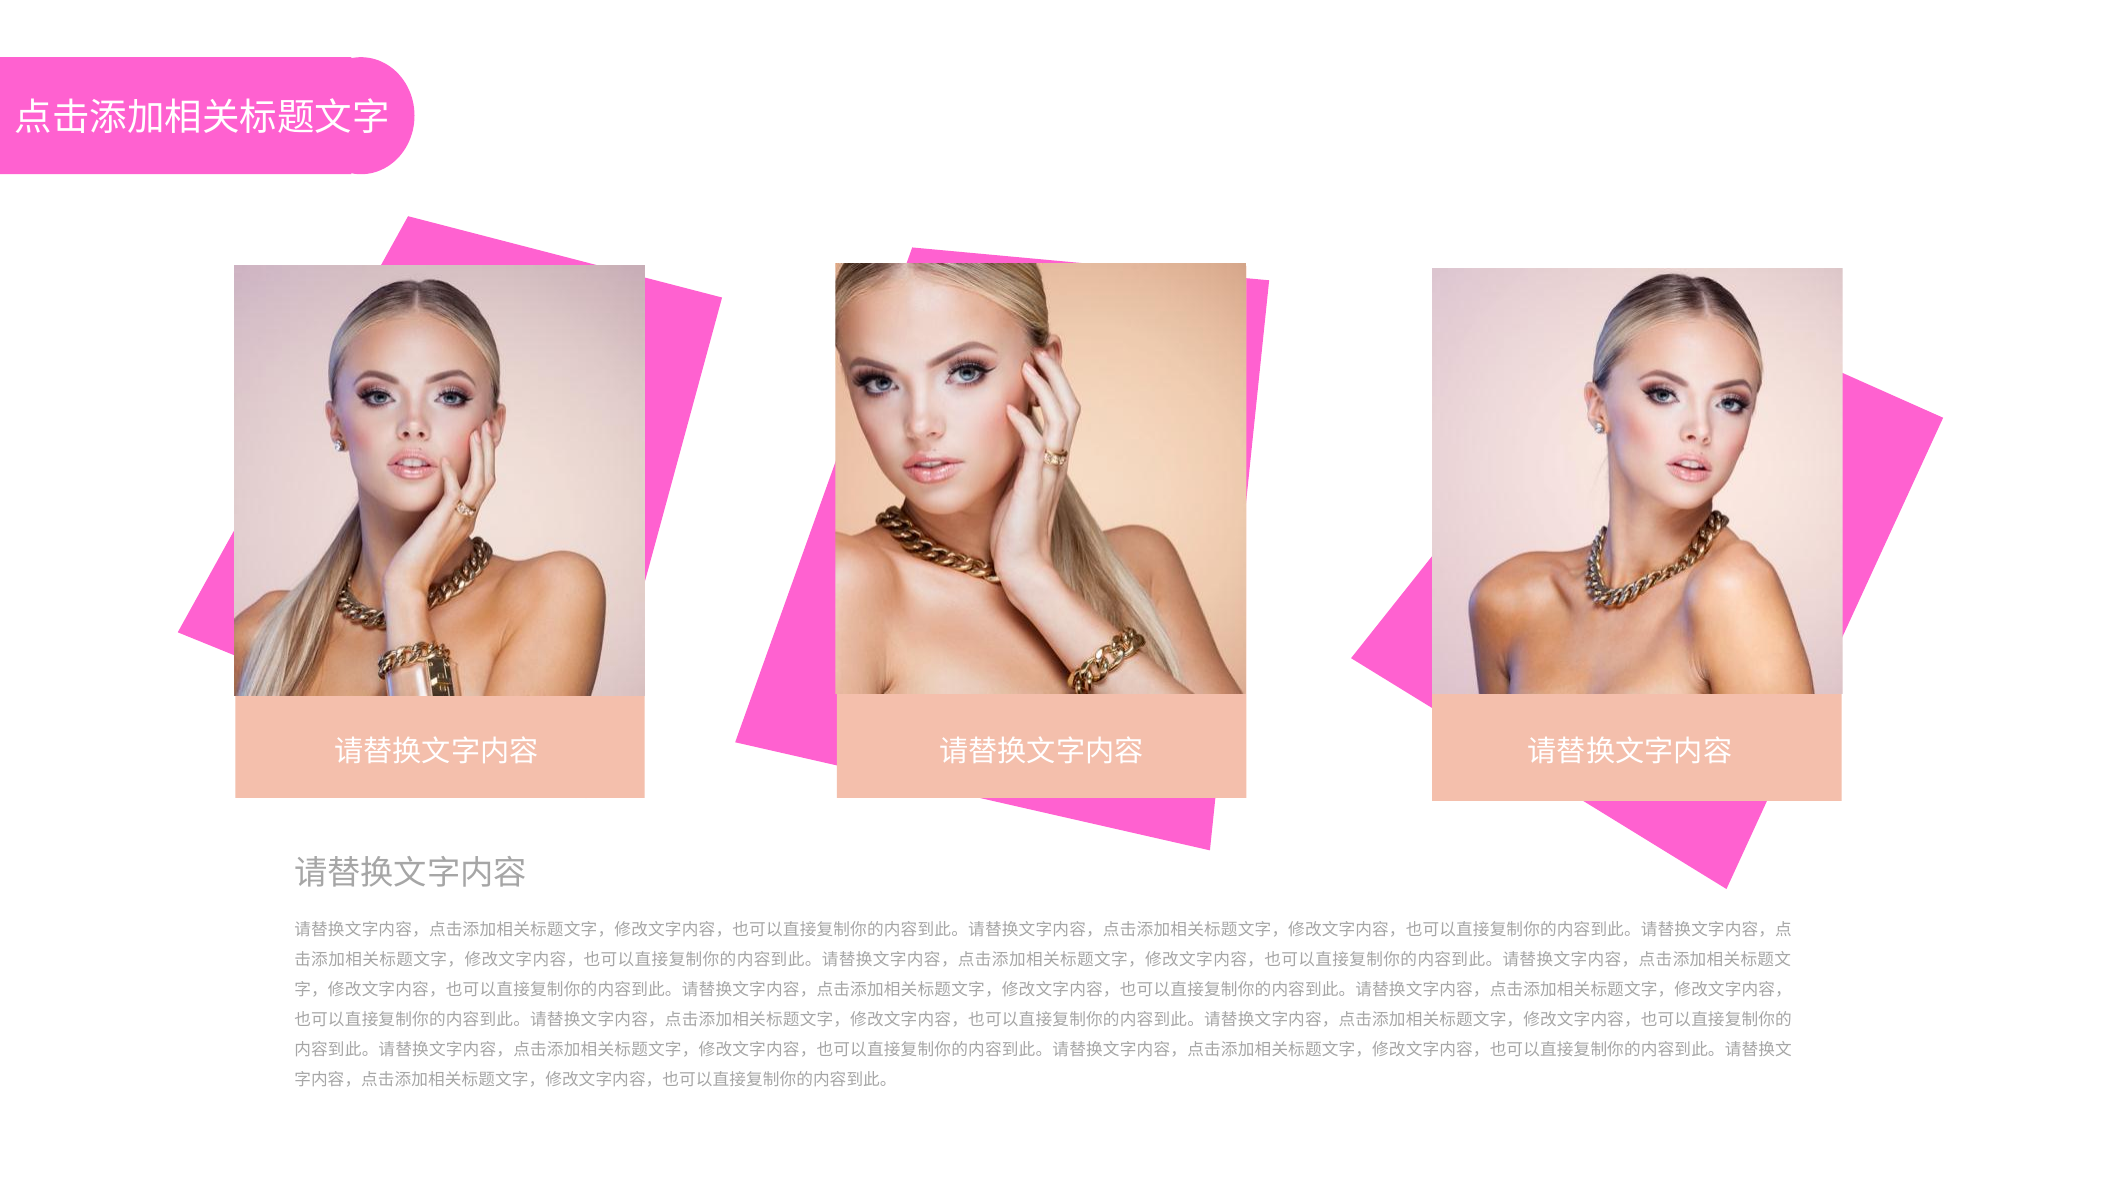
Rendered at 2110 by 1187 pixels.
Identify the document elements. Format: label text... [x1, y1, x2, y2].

text_box 点击添加相关标题文字 [0, 85, 415, 146]
text_box [1583, 801, 1767, 823]
text_box [980, 798, 1216, 823]
text_box 请替换文字内容 [1512, 707, 1748, 775]
text_box [836, 694, 1247, 798]
text_box [1844, 373, 1944, 634]
text_box 请替换文字内容 [924, 707, 1159, 775]
text_box [177, 532, 233, 655]
text_box [646, 277, 723, 578]
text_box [279, 823, 1809, 1099]
text_box [233, 265, 646, 697]
text_box [834, 262, 1247, 694]
text_box 请替换文字内容 [319, 707, 554, 775]
text_box [735, 466, 836, 766]
text_box [1431, 268, 1844, 694]
text_box [381, 216, 597, 265]
text_box [235, 697, 645, 798]
text_box [1247, 278, 1270, 494]
text_box [1432, 694, 1842, 801]
text_box [907, 247, 1071, 262]
text_box [1351, 557, 1432, 708]
